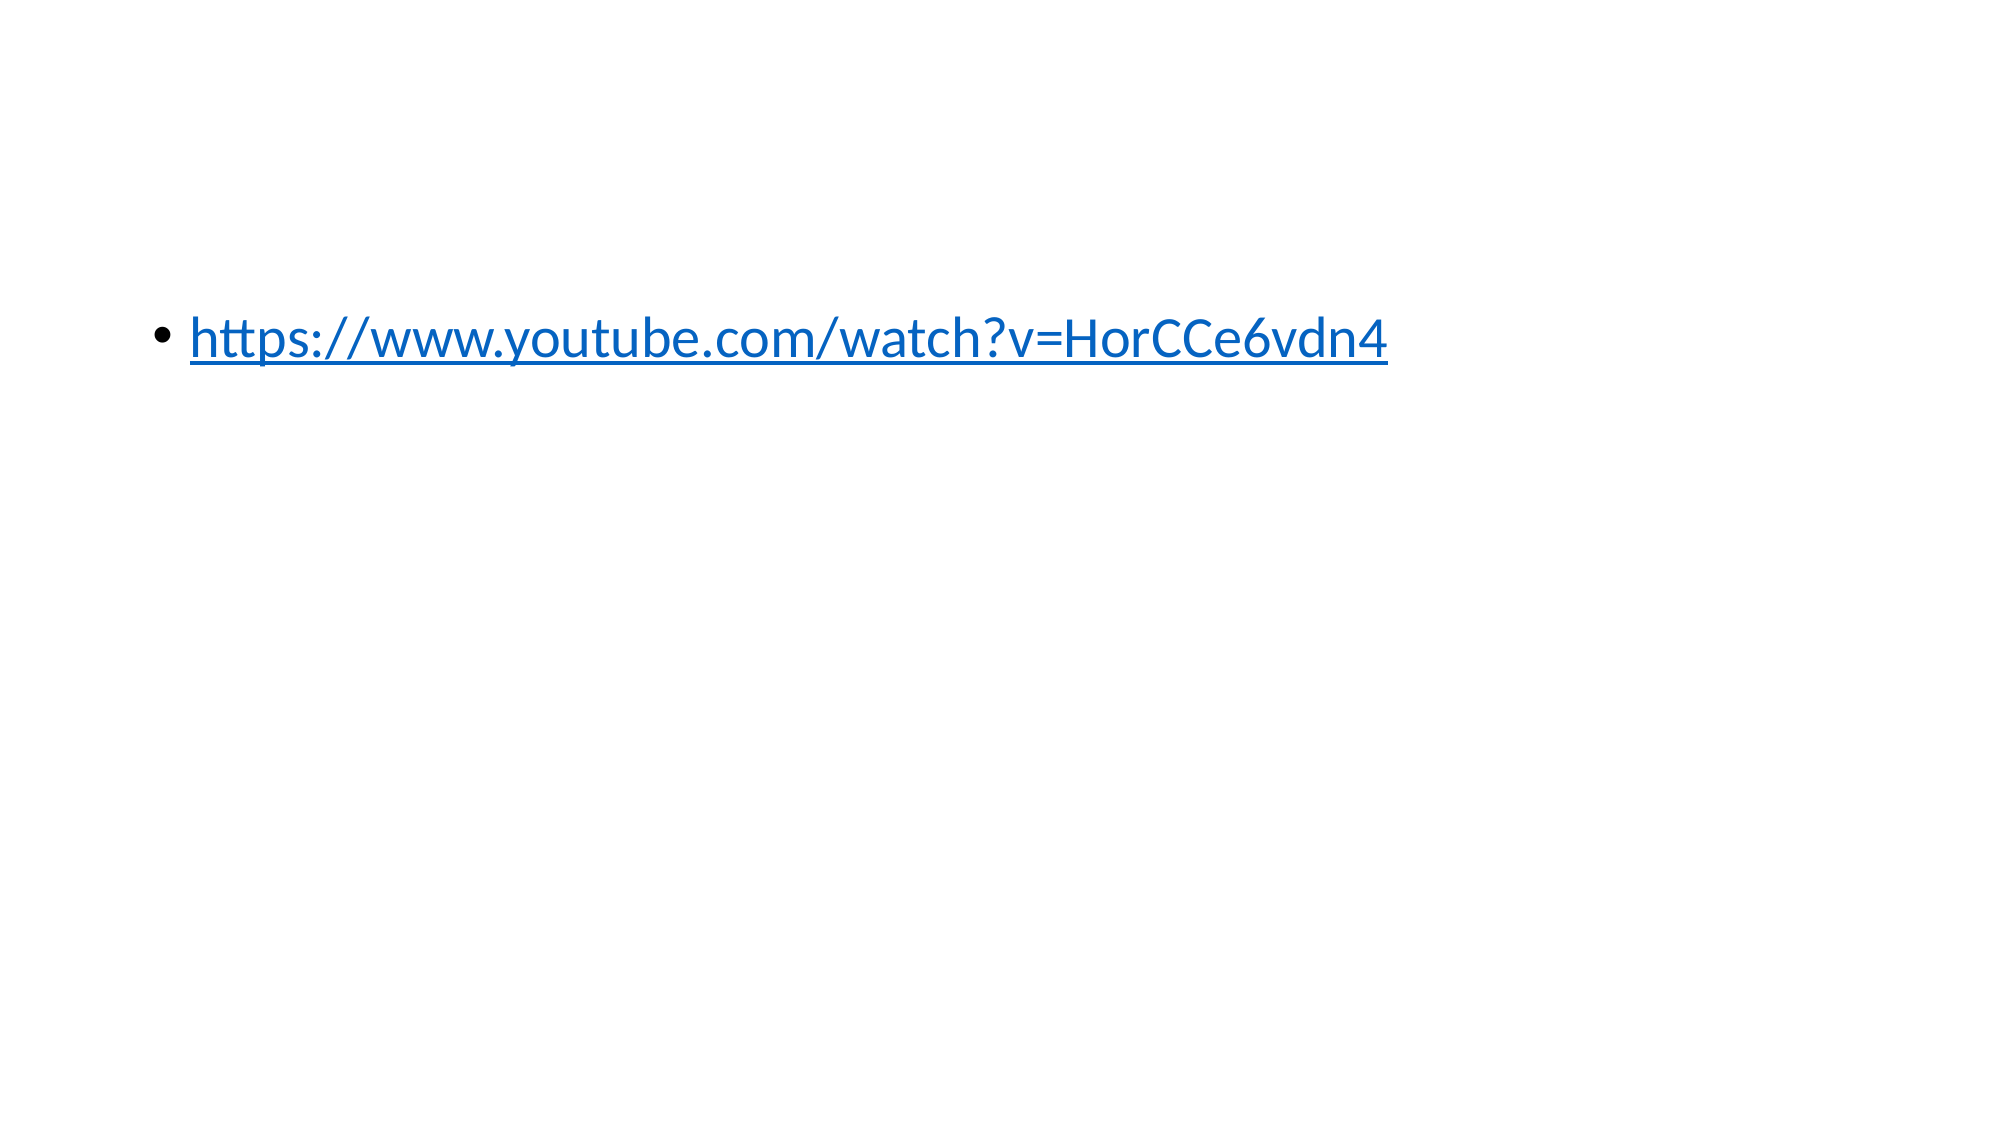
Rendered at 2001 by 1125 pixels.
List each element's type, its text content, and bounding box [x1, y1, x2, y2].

list https://www.youtube.com/watch?v=HorCCe6vdn4 [137, 299, 1863, 1014]
